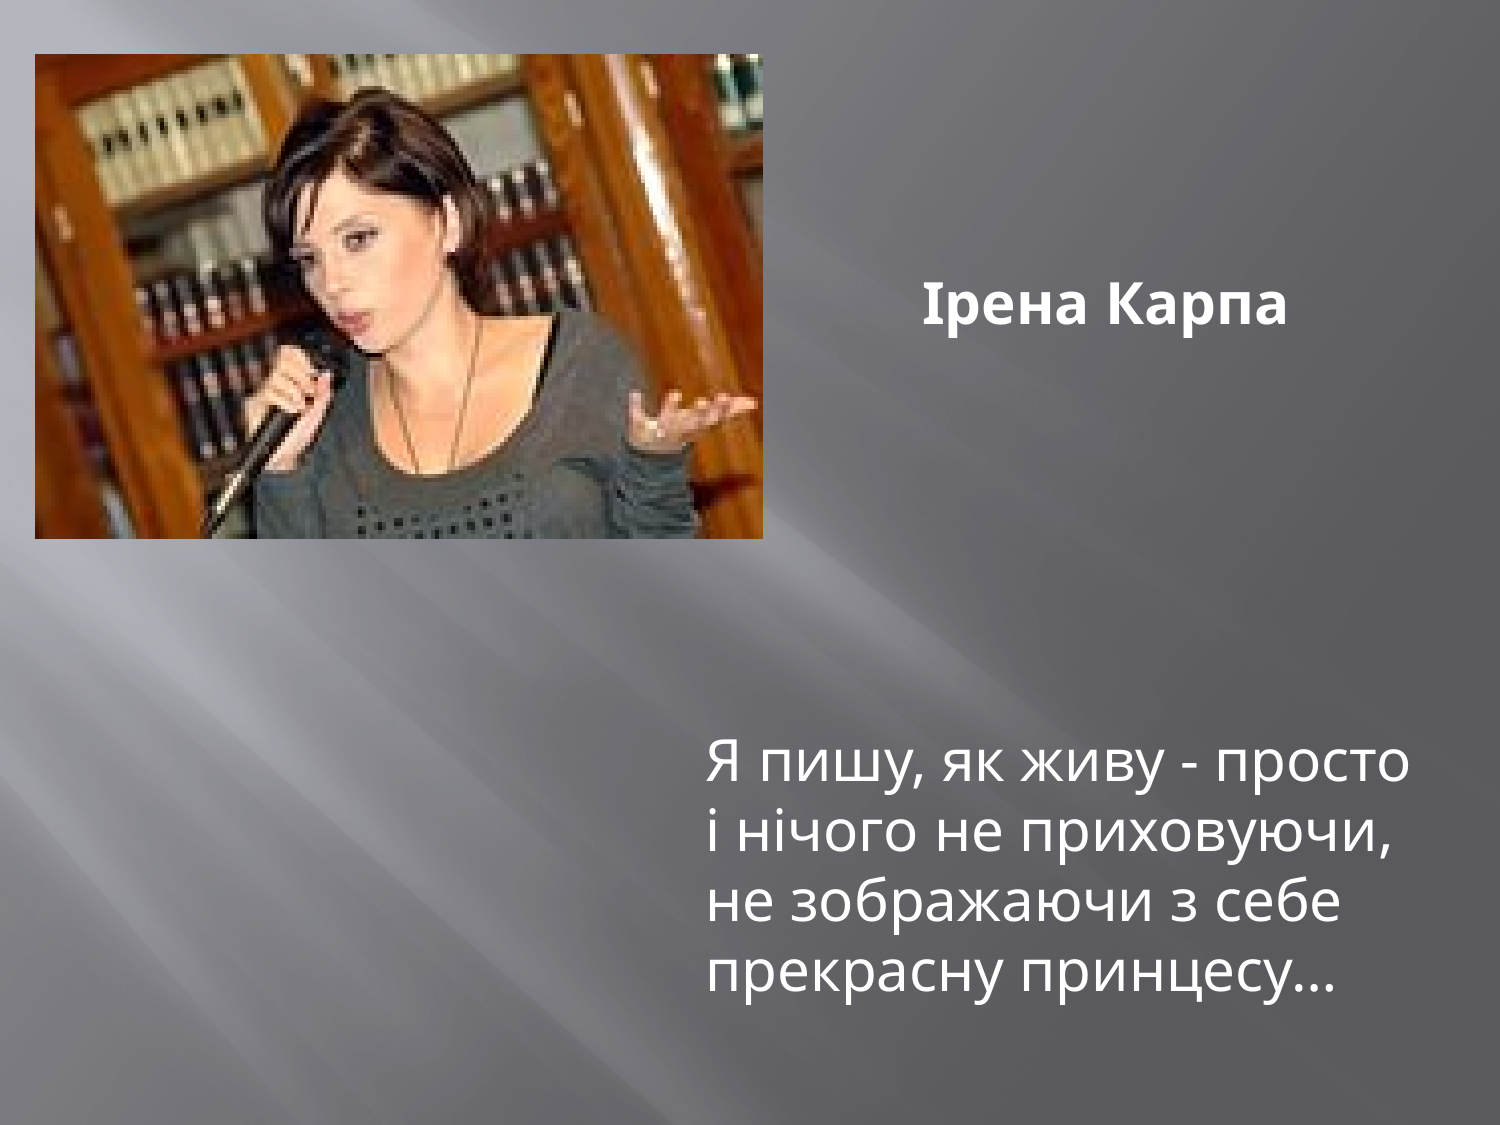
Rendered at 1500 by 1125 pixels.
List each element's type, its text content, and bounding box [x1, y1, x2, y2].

picture [35, 54, 763, 540]
text_box Я пишу, як живу - просто і нічого не приховуючи, не зображаючи з себе прекрасну принцесу… [690, 715, 1447, 1011]
text_box Ірена Карпа [907, 258, 1305, 344]
